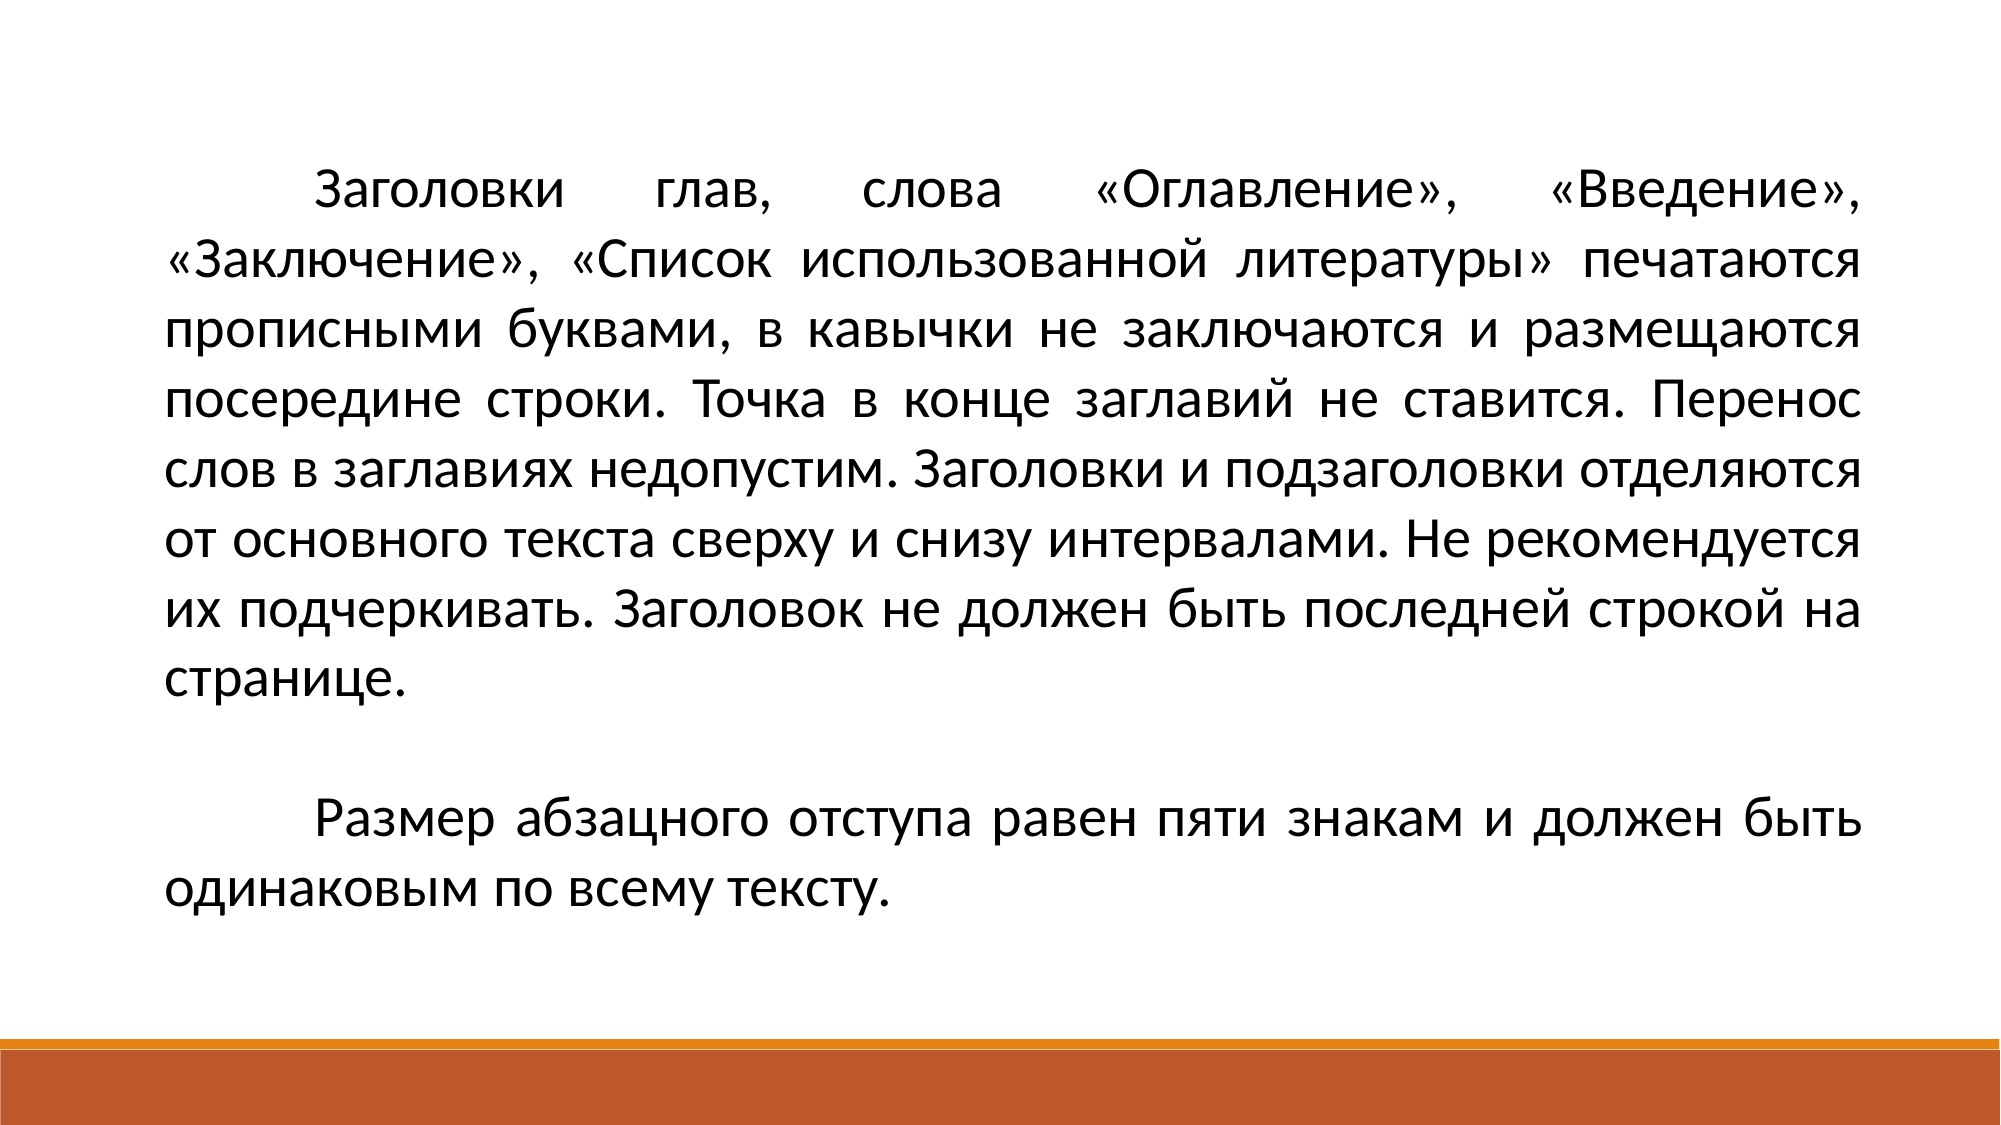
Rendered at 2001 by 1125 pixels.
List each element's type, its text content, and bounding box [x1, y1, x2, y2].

text_box Заголовки глав, слова «Оглавление», «Введение», «Заключение», «Список использованной литературы» печатаются прописными буквами, в кавычки не заключаются и размещаются посередине строки. Точка в конце заглавий не ставится. Перенос слов в заглавиях недопустим. Заголовки и подзаголовки отделяются от основного текста сверху и снизу интервалами. Не рекомендуется их подчеркивать. Заголовок не должен быть последней строкой на странице. Размер абзацного отступа равен пяти знакам и должен быть одинаковым по всему тексту. [149, 141, 1878, 926]
